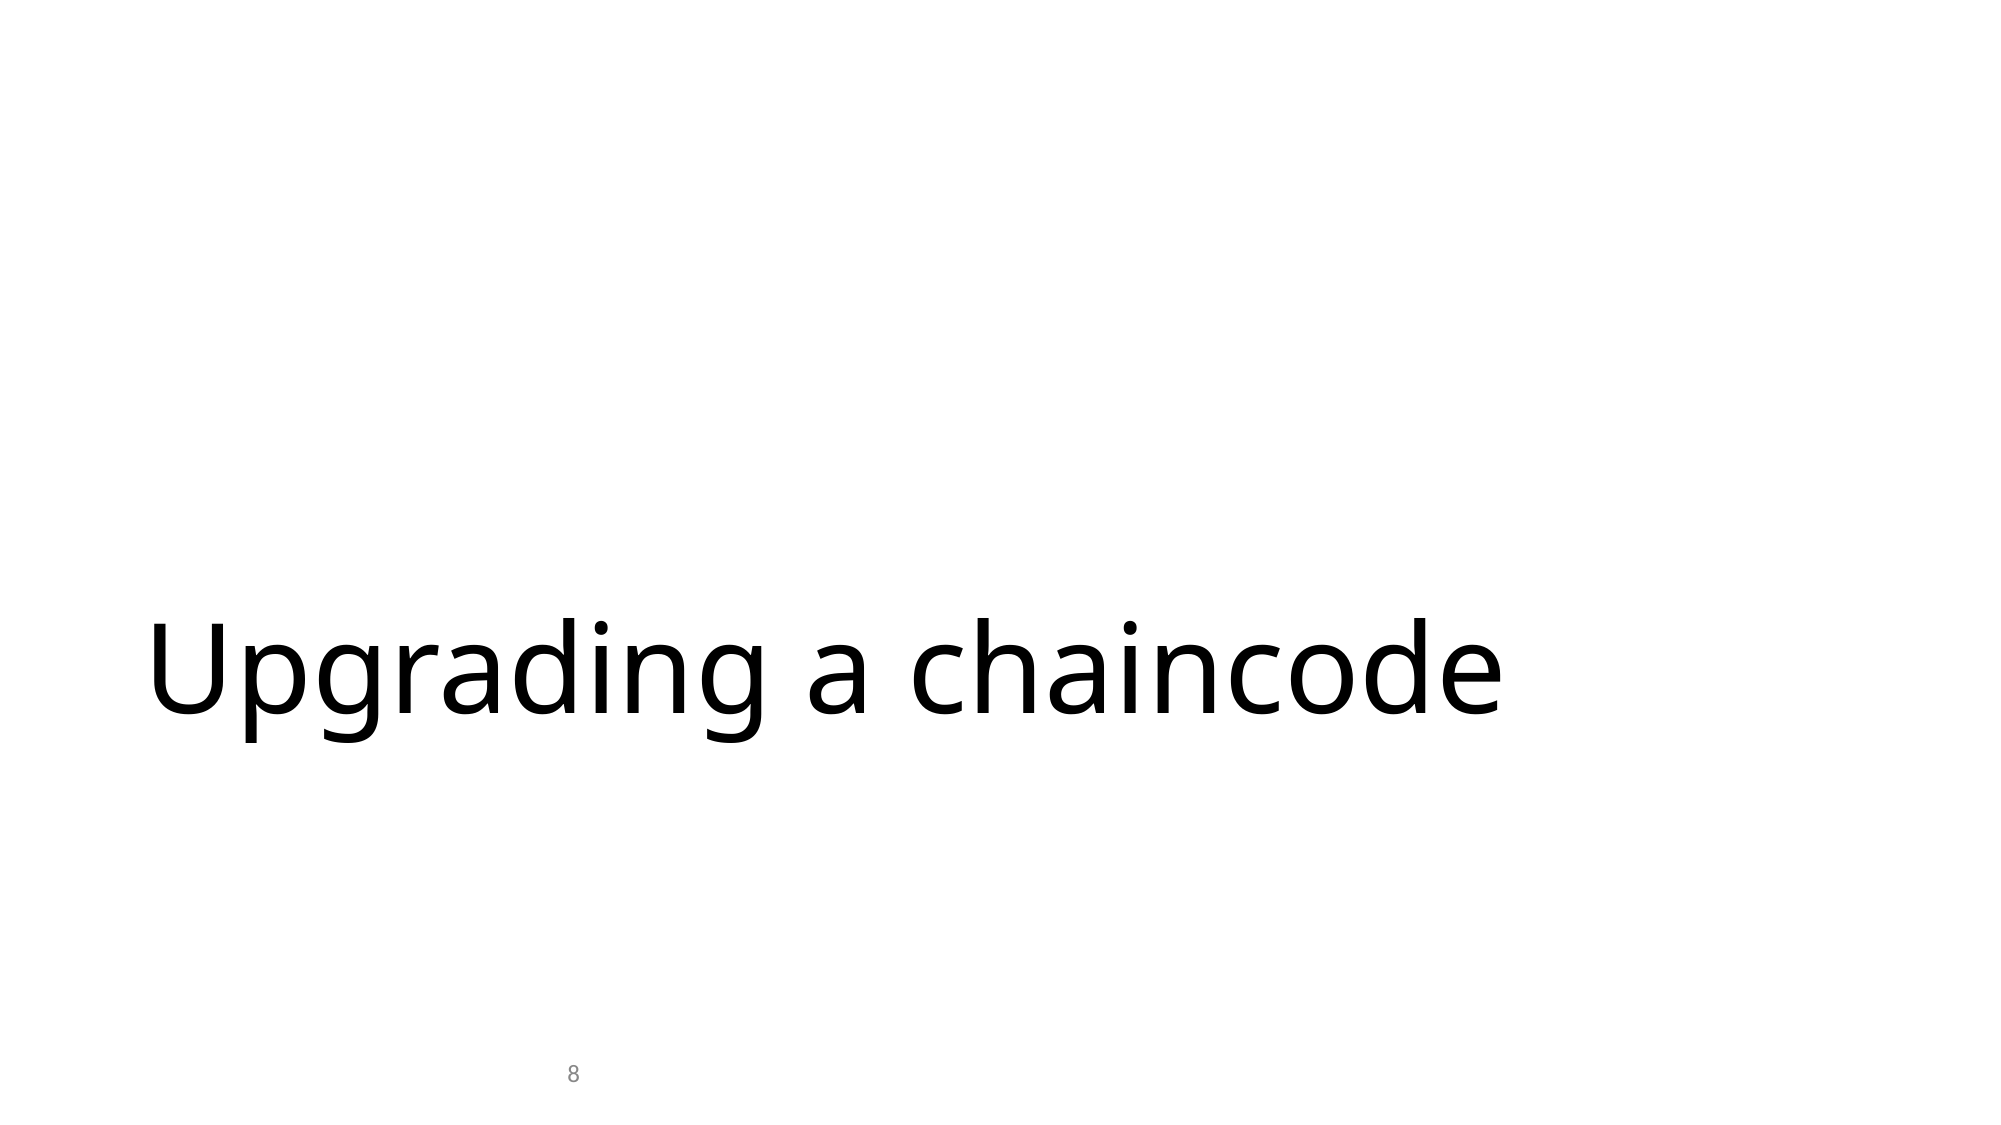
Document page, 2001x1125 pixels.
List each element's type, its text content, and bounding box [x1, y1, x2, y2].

title Upgrading a chaincode [135, 279, 1862, 749]
slide_number 8 [556, 1050, 588, 1096]
